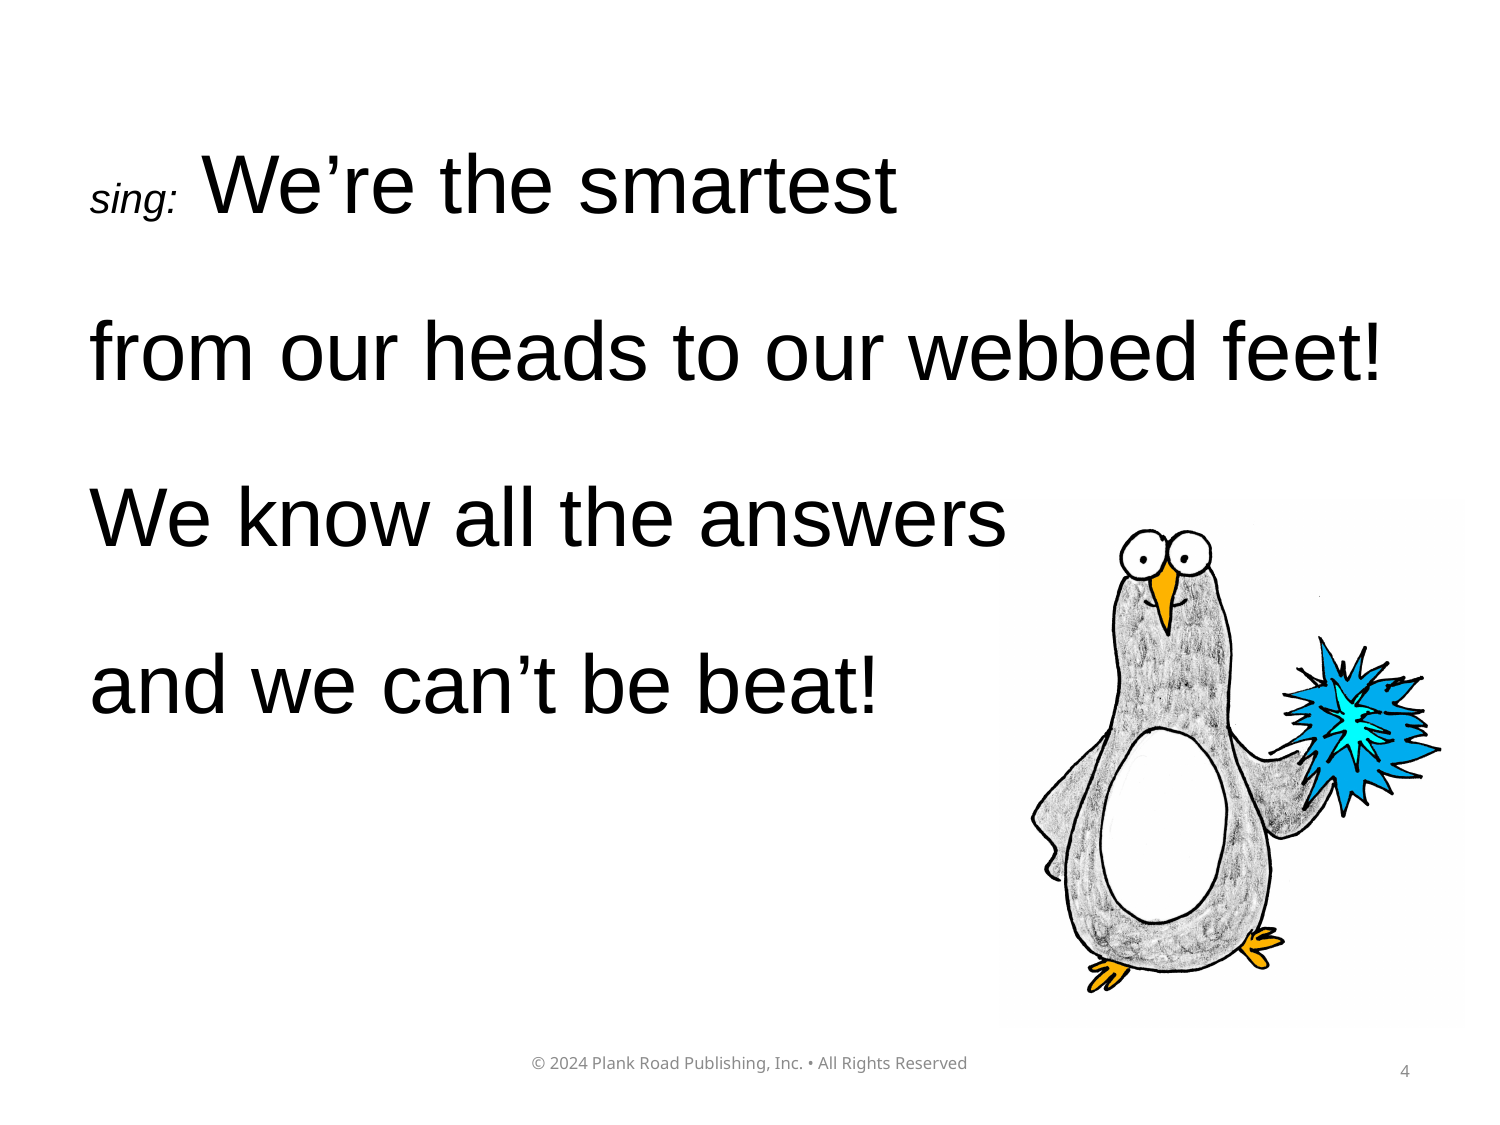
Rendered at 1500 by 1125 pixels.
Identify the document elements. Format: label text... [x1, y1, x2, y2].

picture [999, 498, 1466, 1029]
slide_number 4 [1074, 1042, 1425, 1103]
list sing: We’re the smartest from our heads to our webbed feet! We know all the answers and we can’t be beat! [75, 72, 1425, 1014]
